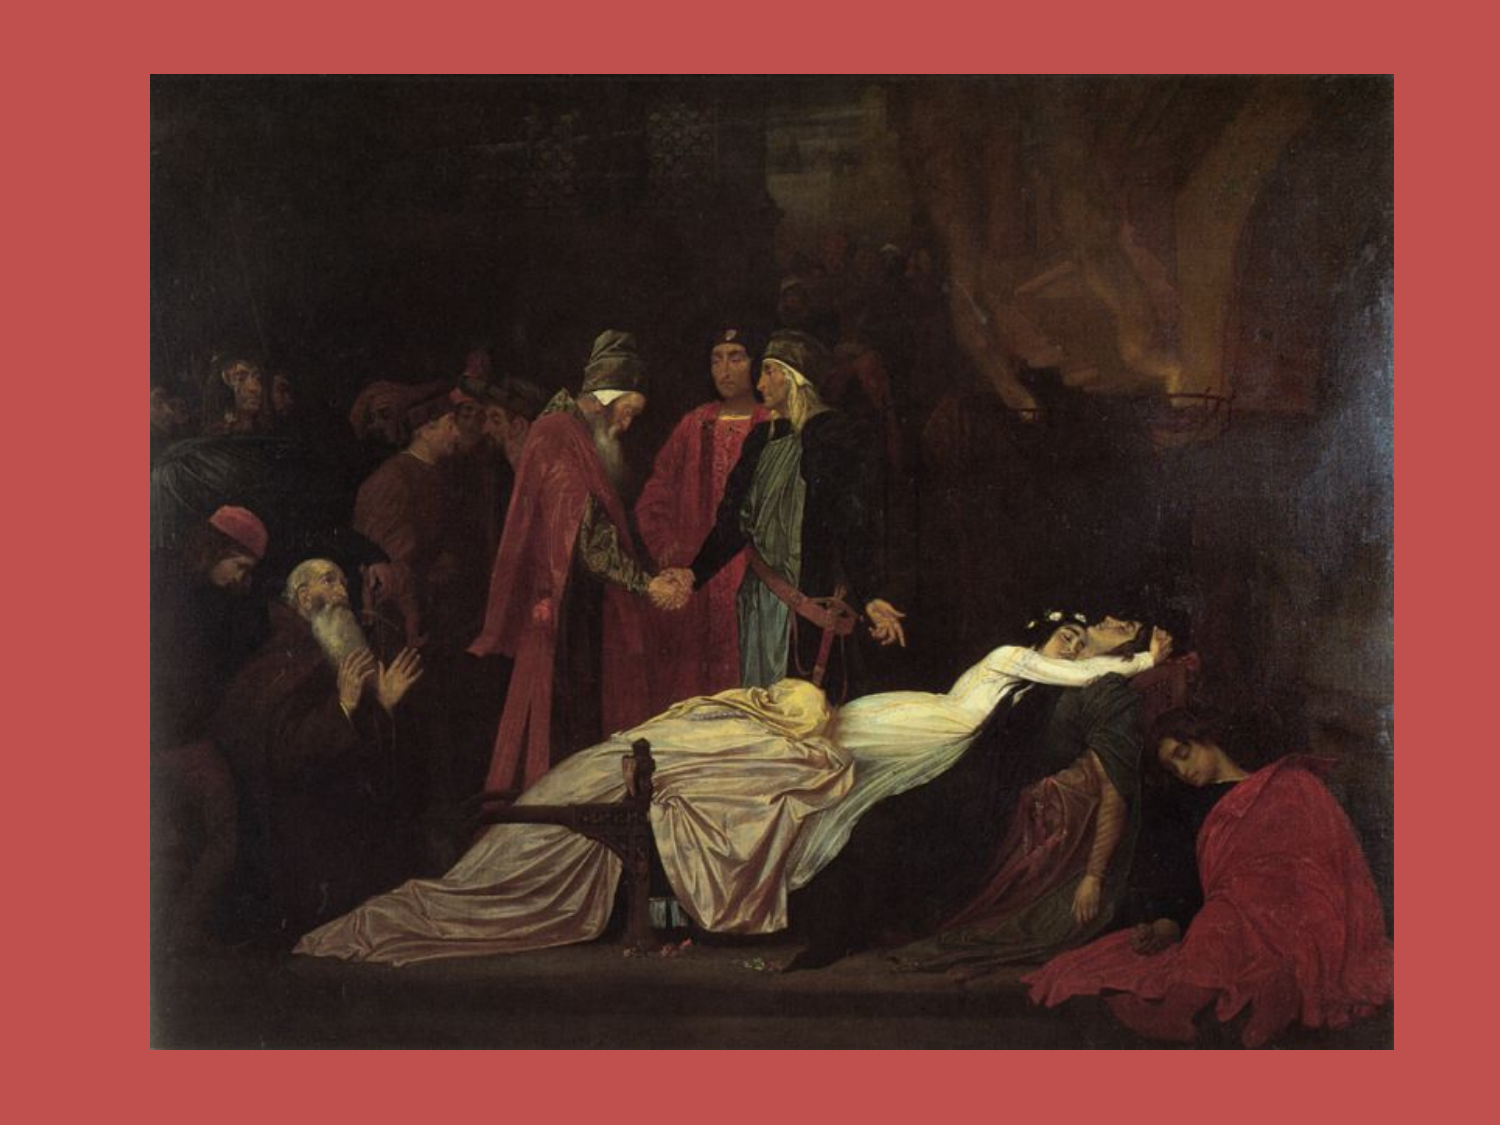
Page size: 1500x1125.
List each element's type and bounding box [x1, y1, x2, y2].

picture [149, 74, 1394, 1051]
